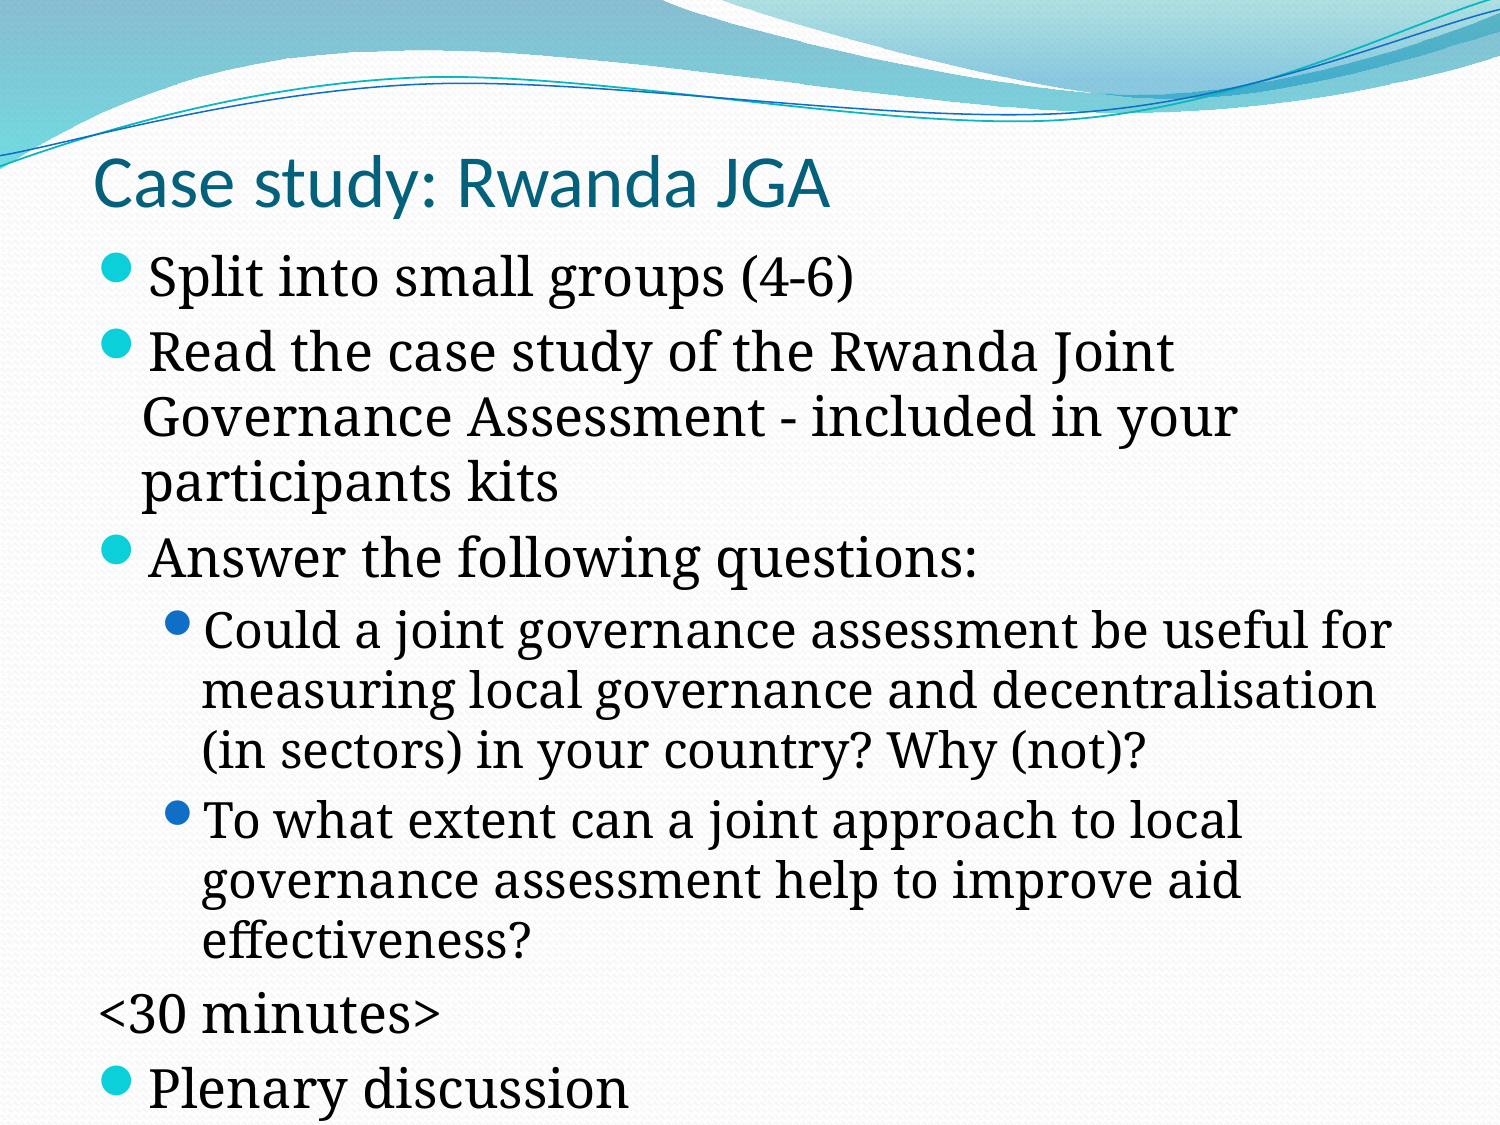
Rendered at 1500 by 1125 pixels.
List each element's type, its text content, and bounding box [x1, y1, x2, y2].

title Case study: Rwanda JGA [93, 34, 1444, 223]
list Split into small groups (4-6) Read the case study of the Rwanda Joint Governance Assessment - included in your participants kits Answer the following questions: Could a joint governance assessment be useful for measuring local governance and decentralisation (in sectors) in your country? Why (not)? To what extent can a joint approach to local governance assessment help to improve aid effectiveness? <30 minutes> Plenary discussion [81, 234, 1433, 955]
